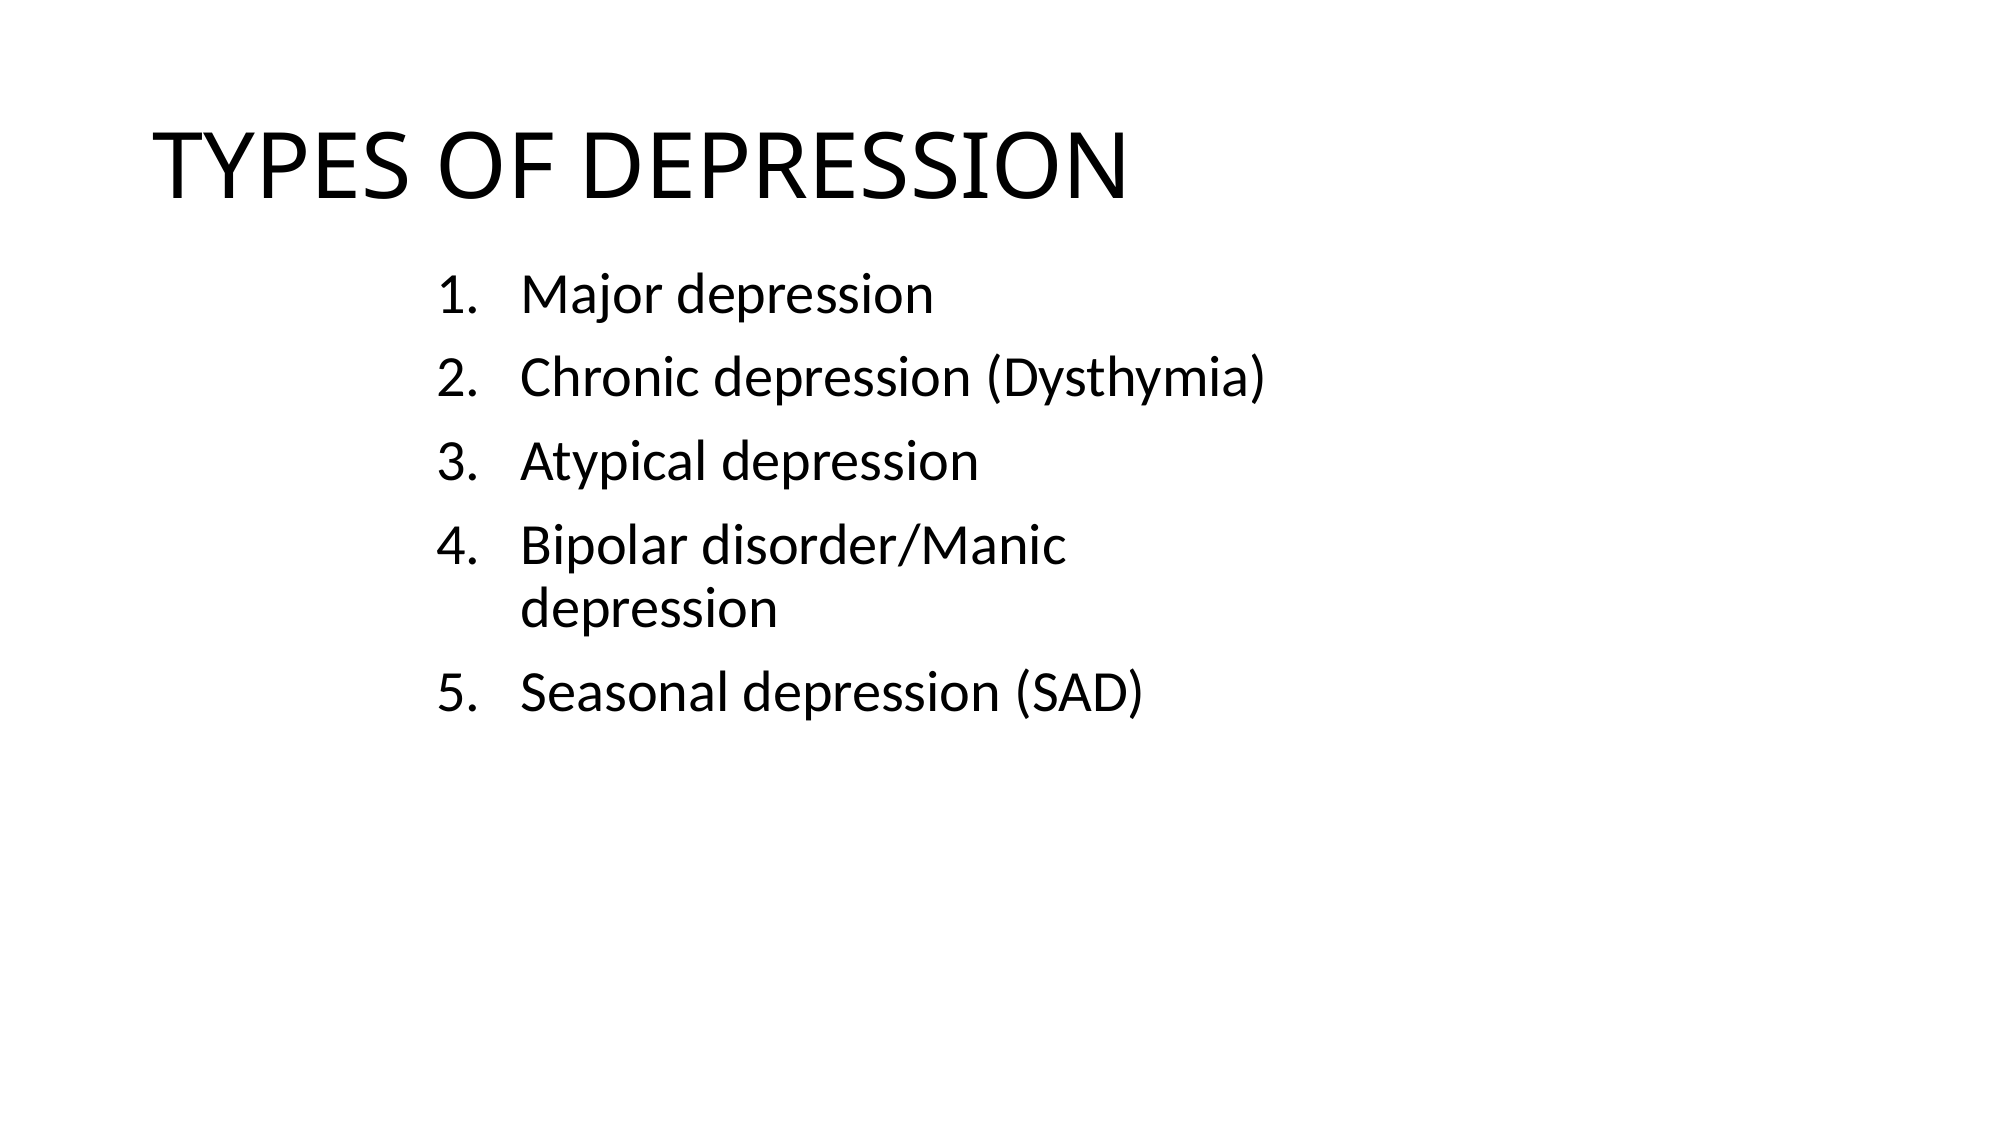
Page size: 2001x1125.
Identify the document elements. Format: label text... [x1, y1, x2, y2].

title TYPES OF DEPRESSION [137, 59, 1863, 278]
list Major depression Chronic depression (Dysthymia) Atypical depression Bipolar disorder/Manic depression Seasonal depression (SAD) [421, 255, 1316, 1055]
